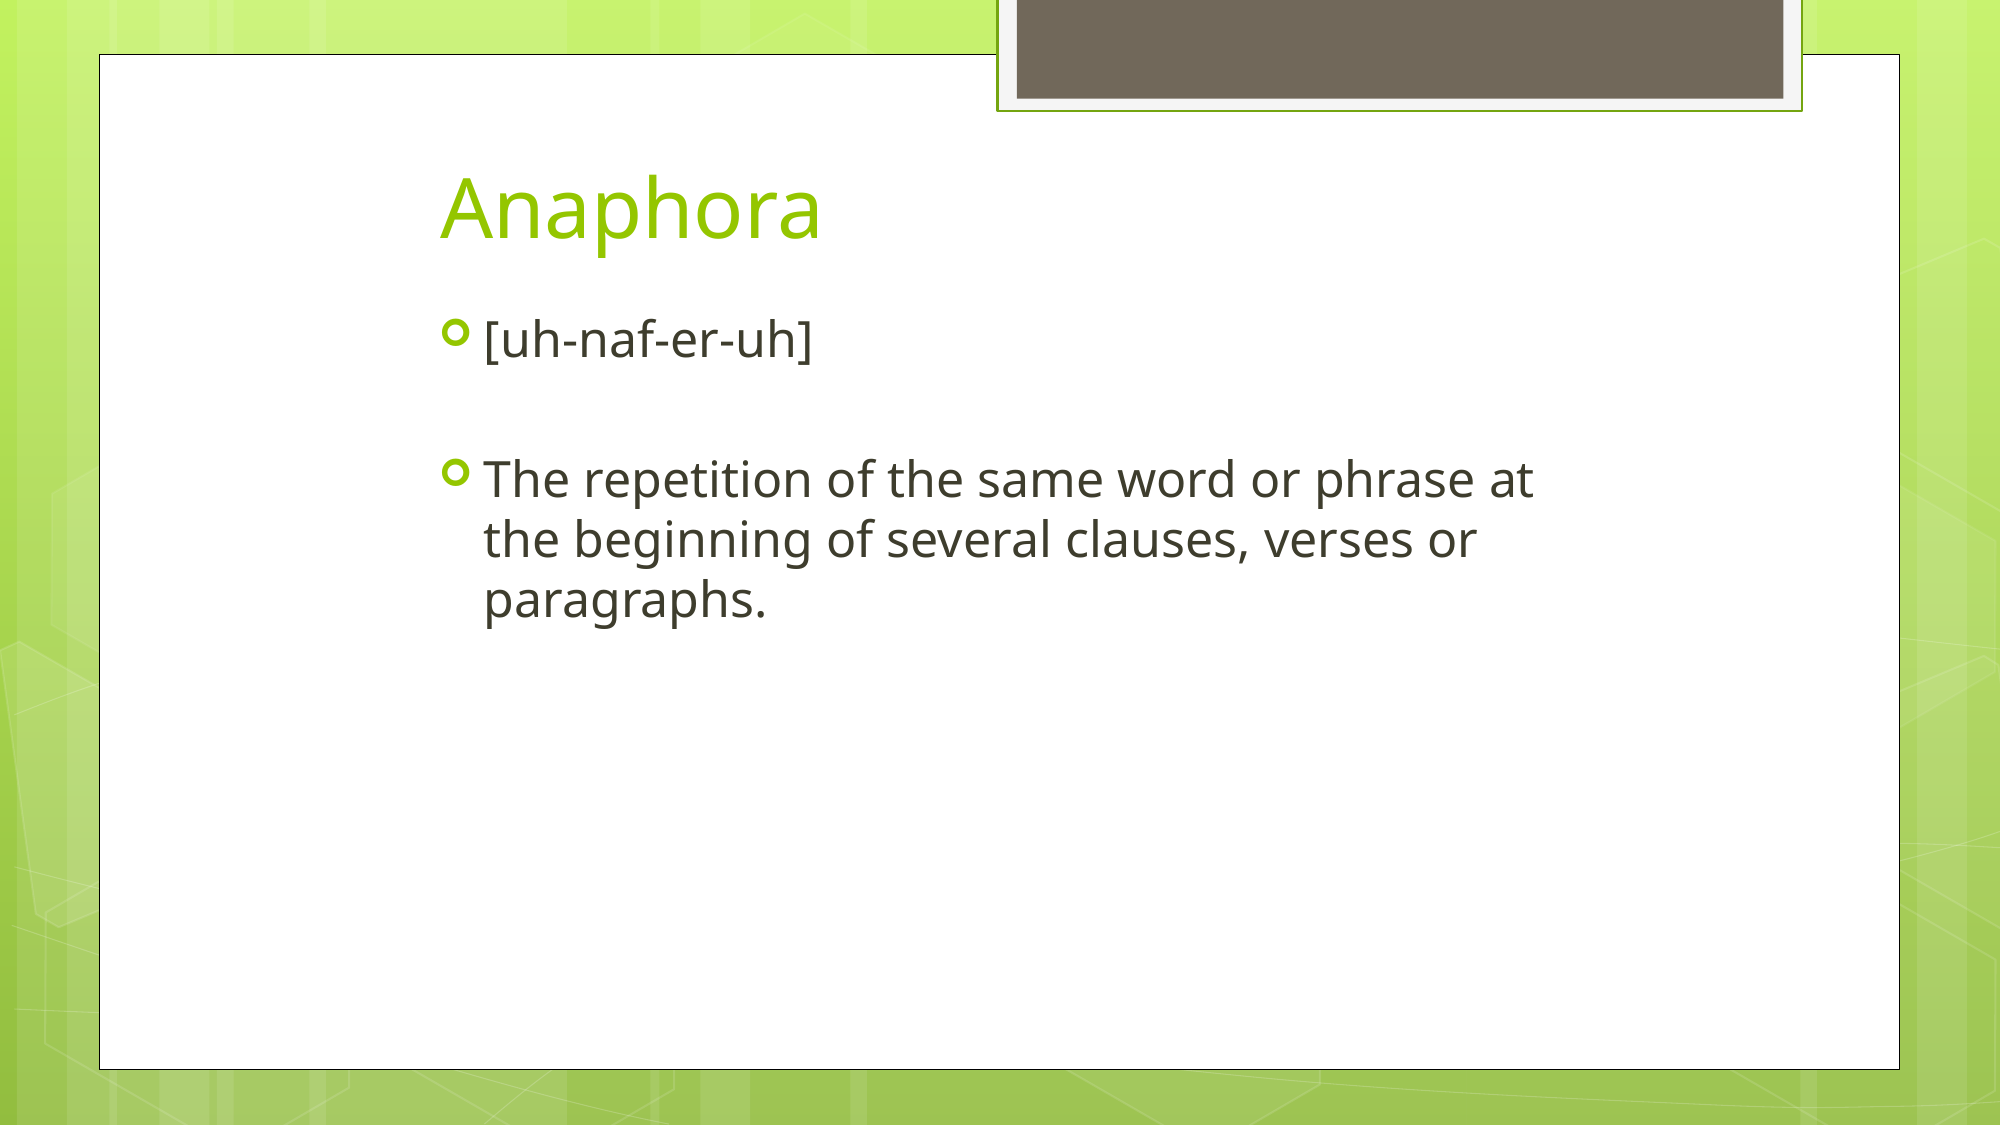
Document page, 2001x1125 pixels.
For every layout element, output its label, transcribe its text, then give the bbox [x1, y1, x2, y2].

list [uh-naf-er-uh] The repetition of the same word or phrase at the beginning of several clauses, verses or paragraphs. [412, 299, 1563, 825]
title Anaphora [425, 75, 1578, 263]
